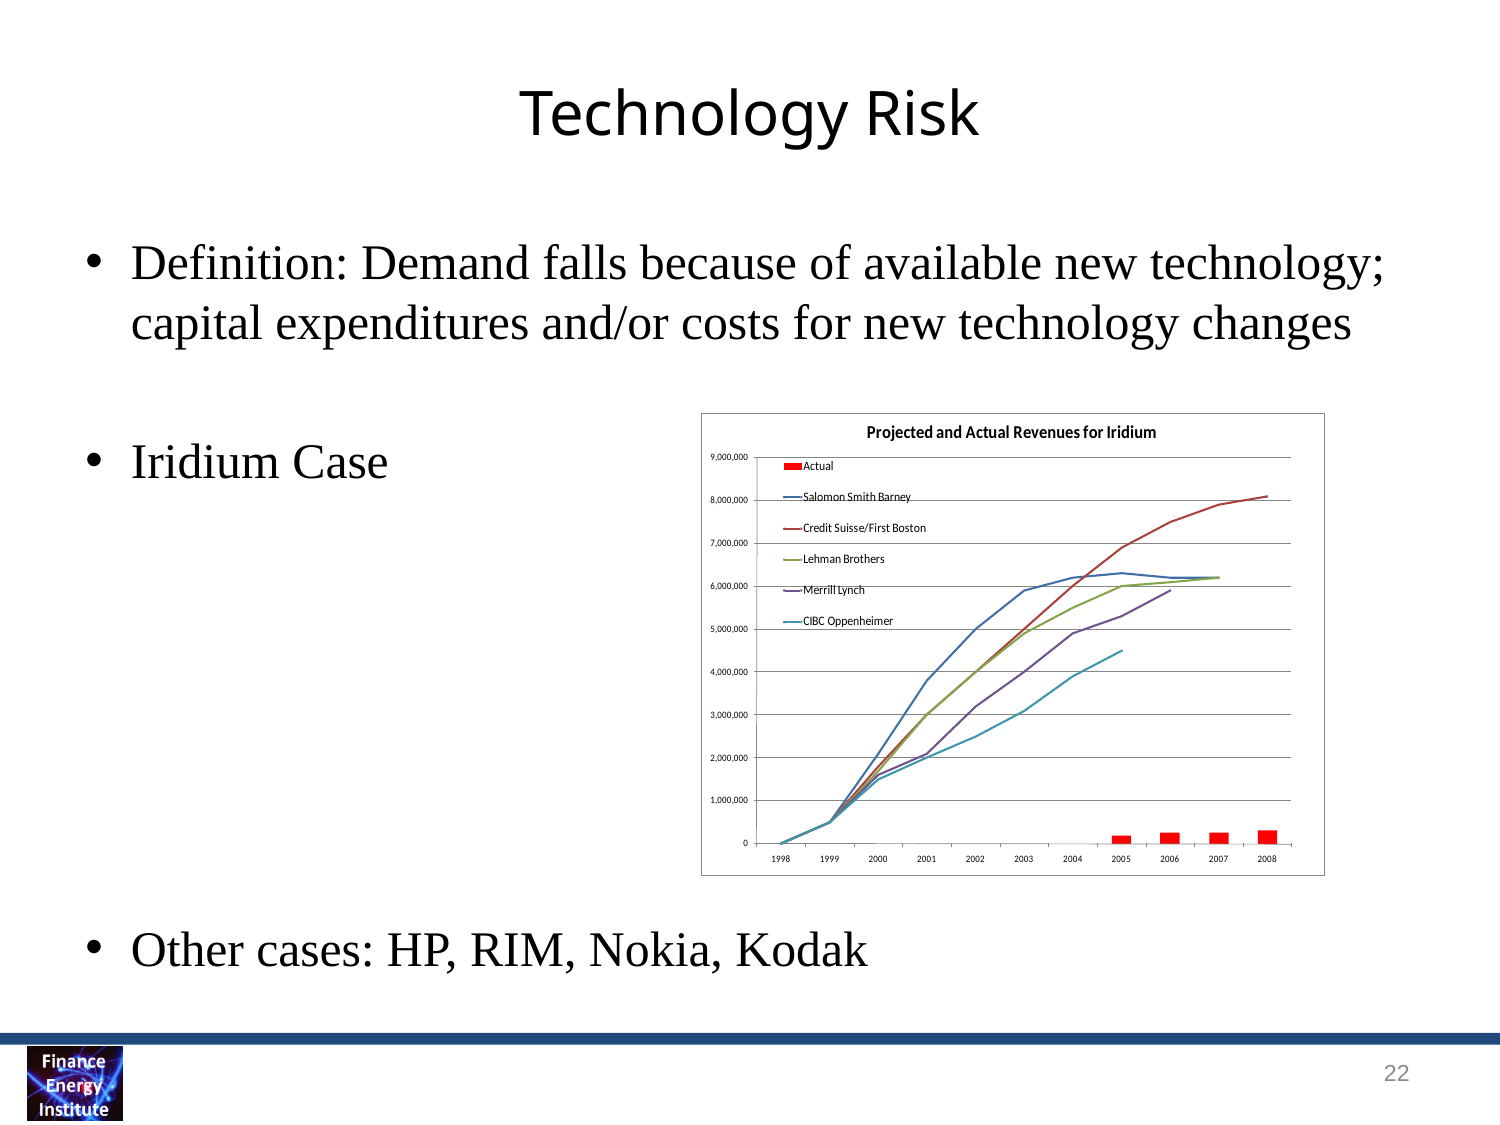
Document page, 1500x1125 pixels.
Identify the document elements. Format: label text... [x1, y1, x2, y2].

slide_number 22 [1074, 1042, 1425, 1103]
picture [27, 1046, 123, 1121]
picture [699, 412, 1326, 876]
list Definition: Demand falls because of available new technology; capital expenditures and/or costs for new technology changes Iridium Case Other cases: HP, RIM, Nokia, Kodak [70, 222, 1430, 1032]
title Technology Risk [70, 56, 1430, 164]
